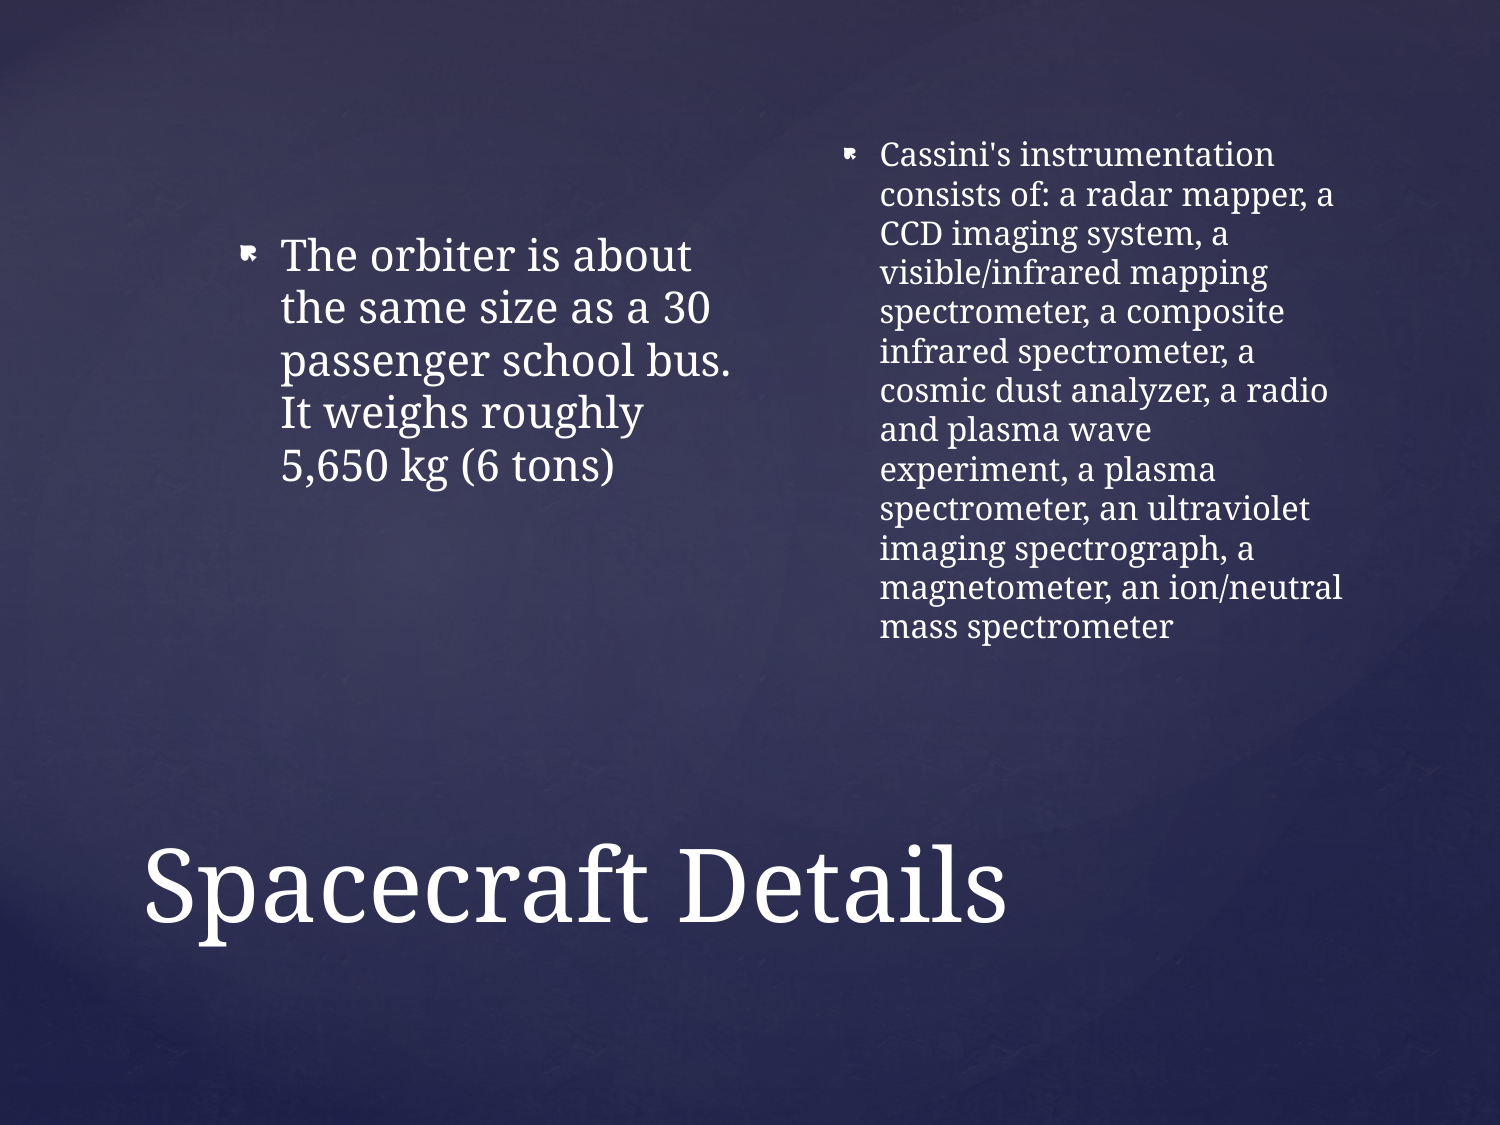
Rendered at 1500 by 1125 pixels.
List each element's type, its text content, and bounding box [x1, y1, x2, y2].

list Cassini's instrumentation consists of: a radar mapper, a CCD imaging system, a visible/infrared mapping spectrometer, a composite infrared spectrometer, a cosmic dust analyzer, a radio and plasma wave experiment, a plasma spectrometer, an ultraviolet imaging spectrograph, a magnetometer, an ion/neutral mass spectrometer [825, 108, 1362, 671]
list The orbiter is about the same size as a 30 passenger school bus. It weighs roughly 5,650 kg (6 tons) [220, 108, 758, 671]
title Spacecraft Details [127, 800, 1365, 950]
